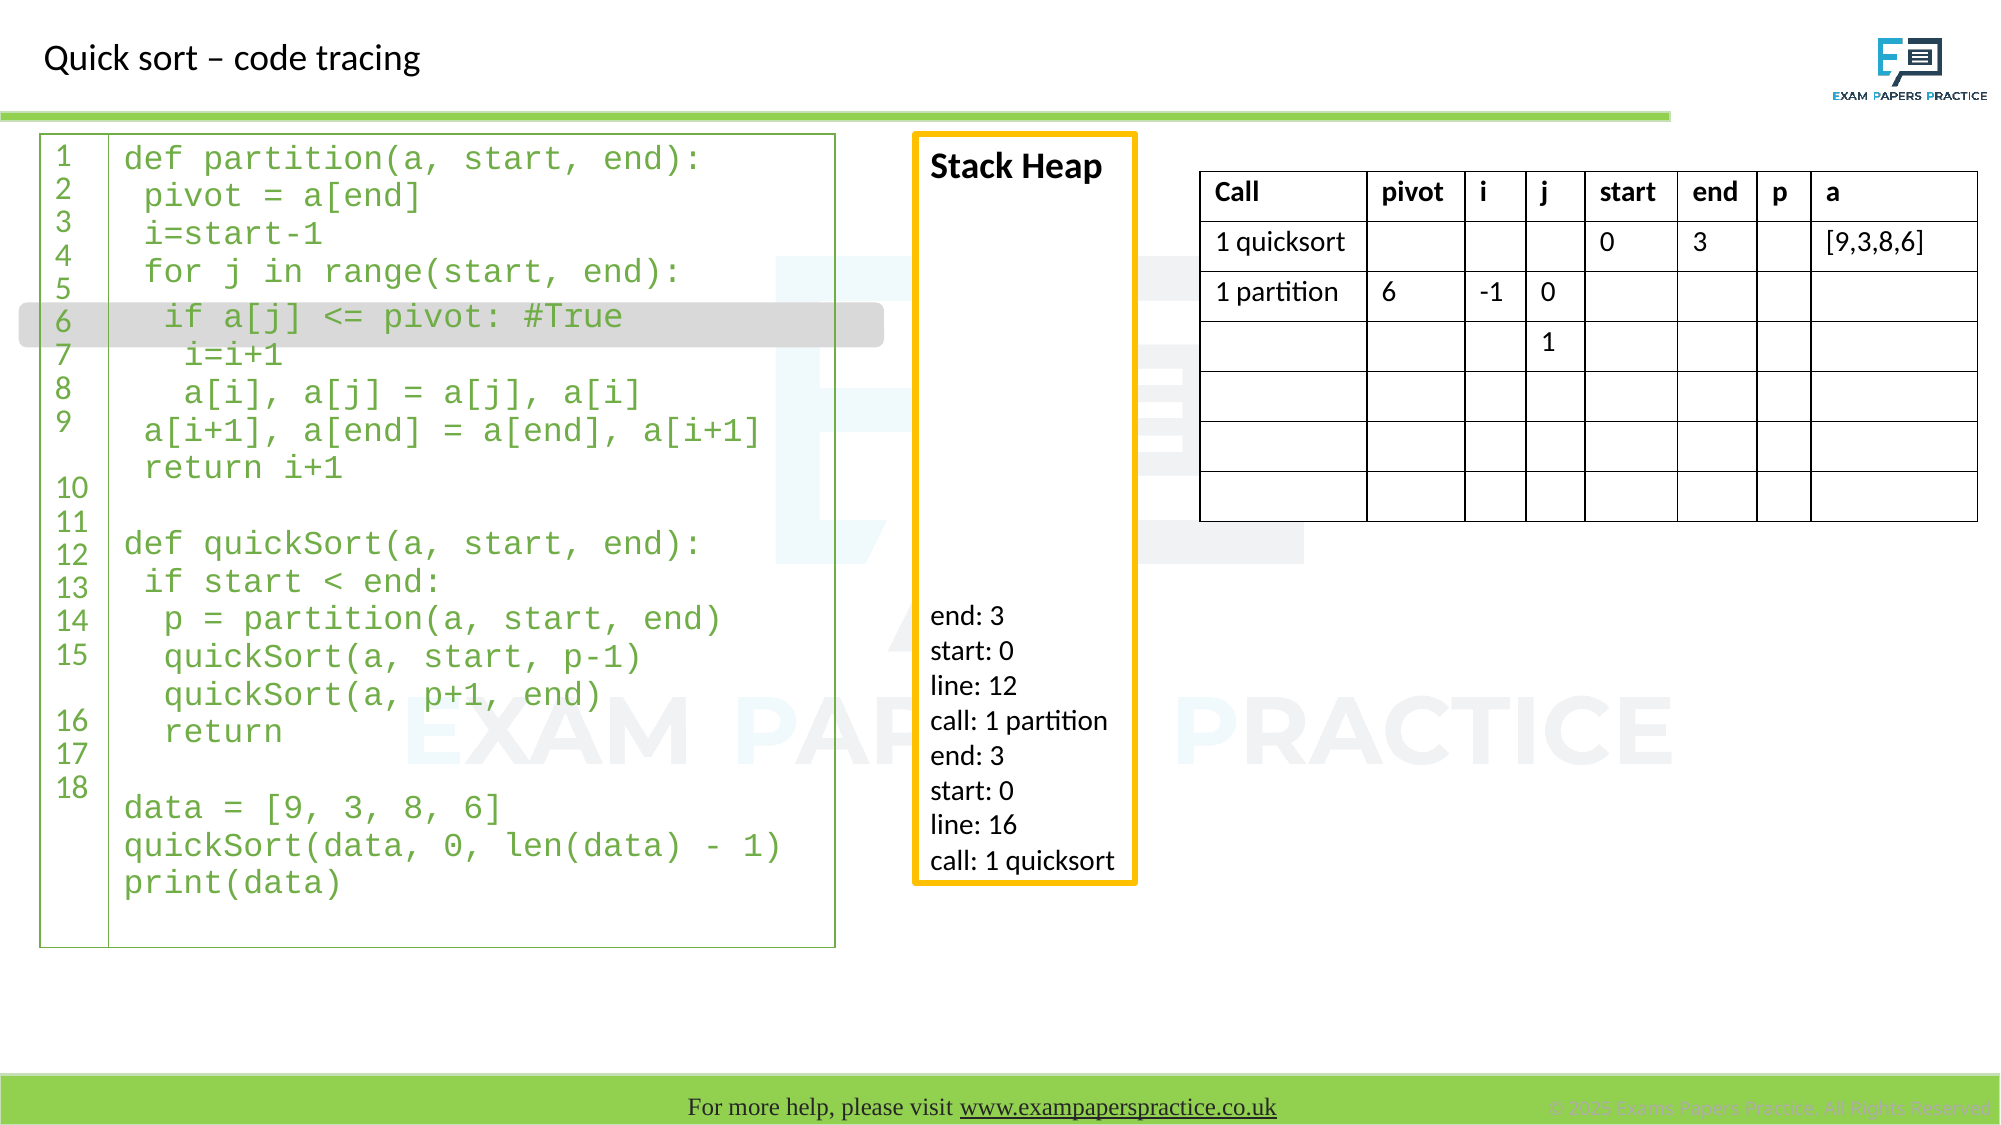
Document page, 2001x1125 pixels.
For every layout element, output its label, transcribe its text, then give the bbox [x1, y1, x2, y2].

table_cell [1758, 272, 1810, 321]
table_header p [1758, 172, 1810, 221]
table_cell [1368, 472, 1464, 521]
table_cell [9,3,8,6] [1812, 222, 1977, 271]
table_cell [1758, 372, 1810, 421]
table_cell [1466, 472, 1525, 521]
table_cell [1812, 272, 1977, 321]
table_cell 6 [1368, 272, 1464, 321]
table_cell [1368, 422, 1464, 471]
table_cell [1812, 322, 1977, 371]
table_cell 1 quicksort [1201, 222, 1366, 271]
table_cell [1466, 222, 1525, 271]
table_cell [1201, 472, 1366, 521]
table_cell [1201, 322, 1366, 371]
table_cell [1466, 322, 1525, 371]
table_cell [1678, 322, 1756, 371]
table_header end [1678, 172, 1756, 221]
table_cell [1812, 422, 1977, 471]
table_header a [1812, 172, 1977, 221]
table_cell [1466, 372, 1525, 421]
table_cell [1586, 272, 1677, 321]
table_cell -1 [1466, 272, 1525, 321]
table_cell [1678, 422, 1756, 471]
table_cell [1586, 422, 1677, 471]
table_cell [1527, 372, 1584, 421]
text_box Stack Heap end: 3 start: 0 line: 12 call: 1 partition end: 3 start: 0 line: 16 call: 1 quicksort [915, 133, 1135, 884]
table_cell [1368, 372, 1464, 421]
table_cell 1 partition [1201, 272, 1366, 321]
table_cell [1201, 372, 1366, 421]
table_header start [1586, 172, 1677, 221]
table_header j [1527, 172, 1584, 221]
table_cell 1 [1527, 322, 1584, 371]
table_cell [1368, 322, 1464, 371]
table_cell [1201, 422, 1366, 471]
table_cell [1678, 472, 1756, 521]
table_cell [1527, 472, 1584, 521]
table_cell [1758, 322, 1810, 371]
table_cell [1586, 322, 1677, 371]
table_header def partition(a, start, end): pivot = a[end] i=start-1 for j in range(start, end): if a[j] <= pivot: #True i=i+1 a[i], a[j] = a[j], a[i] a[i+1], a[end] = a[end], a[i+1] return i+1 def quickSort(a, start, end): if start < end: p = partition(a, start, end) quickSort(a, start, p-1) quickSort(a, p+1, end) return data = [9, 3, 8, 6] quickSort(data, 0, len(data) - 1) print(data) [109, 135, 834, 947]
table_cell [1678, 272, 1756, 321]
table_header pivot [1368, 172, 1464, 221]
table_cell [1758, 422, 1810, 471]
text_box [18, 302, 39, 348]
table_header i [1466, 172, 1525, 221]
table_cell [1368, 222, 1464, 271]
table_cell [1586, 372, 1677, 421]
table_cell 3 [1678, 222, 1756, 271]
table_header 1 2 3 4 5 6 7 8 9 10 11 12 13 14 15 16 17 18 [41, 135, 108, 947]
table_cell [1758, 472, 1810, 521]
text_box [836, 302, 885, 348]
table_cell [1812, 372, 1977, 421]
table_cell [1758, 222, 1810, 271]
table_cell [1527, 222, 1584, 271]
table_cell 0 [1527, 272, 1584, 321]
table_cell [1812, 472, 1977, 521]
text_box Quick sort – code tracing [28, 25, 1072, 86]
table_cell [1466, 422, 1525, 471]
table_cell 0 [1586, 222, 1677, 271]
table_header Call [1201, 172, 1366, 221]
table_cell [1527, 422, 1584, 471]
table_cell [1678, 372, 1756, 421]
table_cell [1586, 472, 1677, 521]
